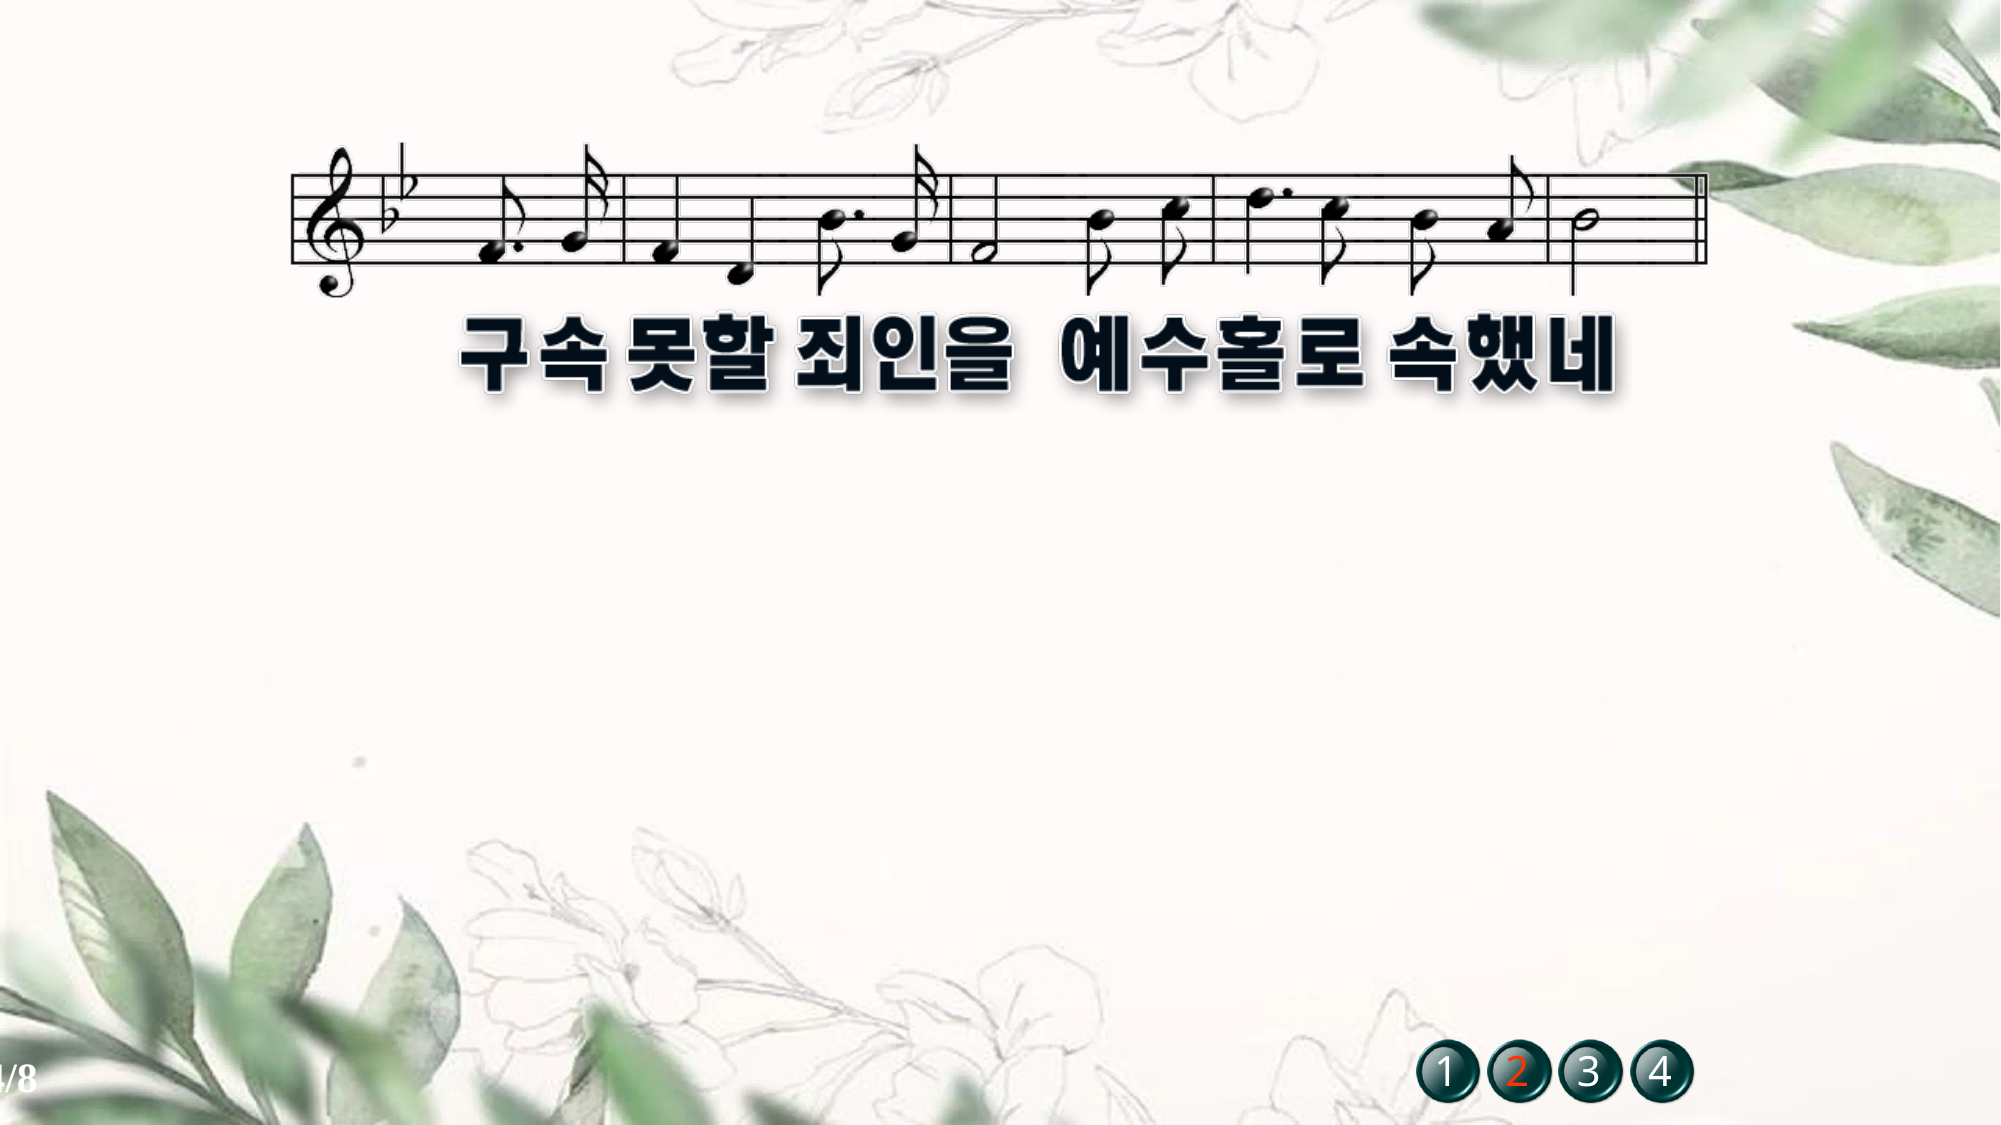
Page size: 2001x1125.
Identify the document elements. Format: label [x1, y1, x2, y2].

text_box [1484, 1035, 1555, 1106]
text_box [1413, 1035, 1484, 1106]
text_box [1627, 1035, 1697, 1106]
text_box [1555, 1035, 1626, 1106]
picture [0, 0, 2001, 1125]
